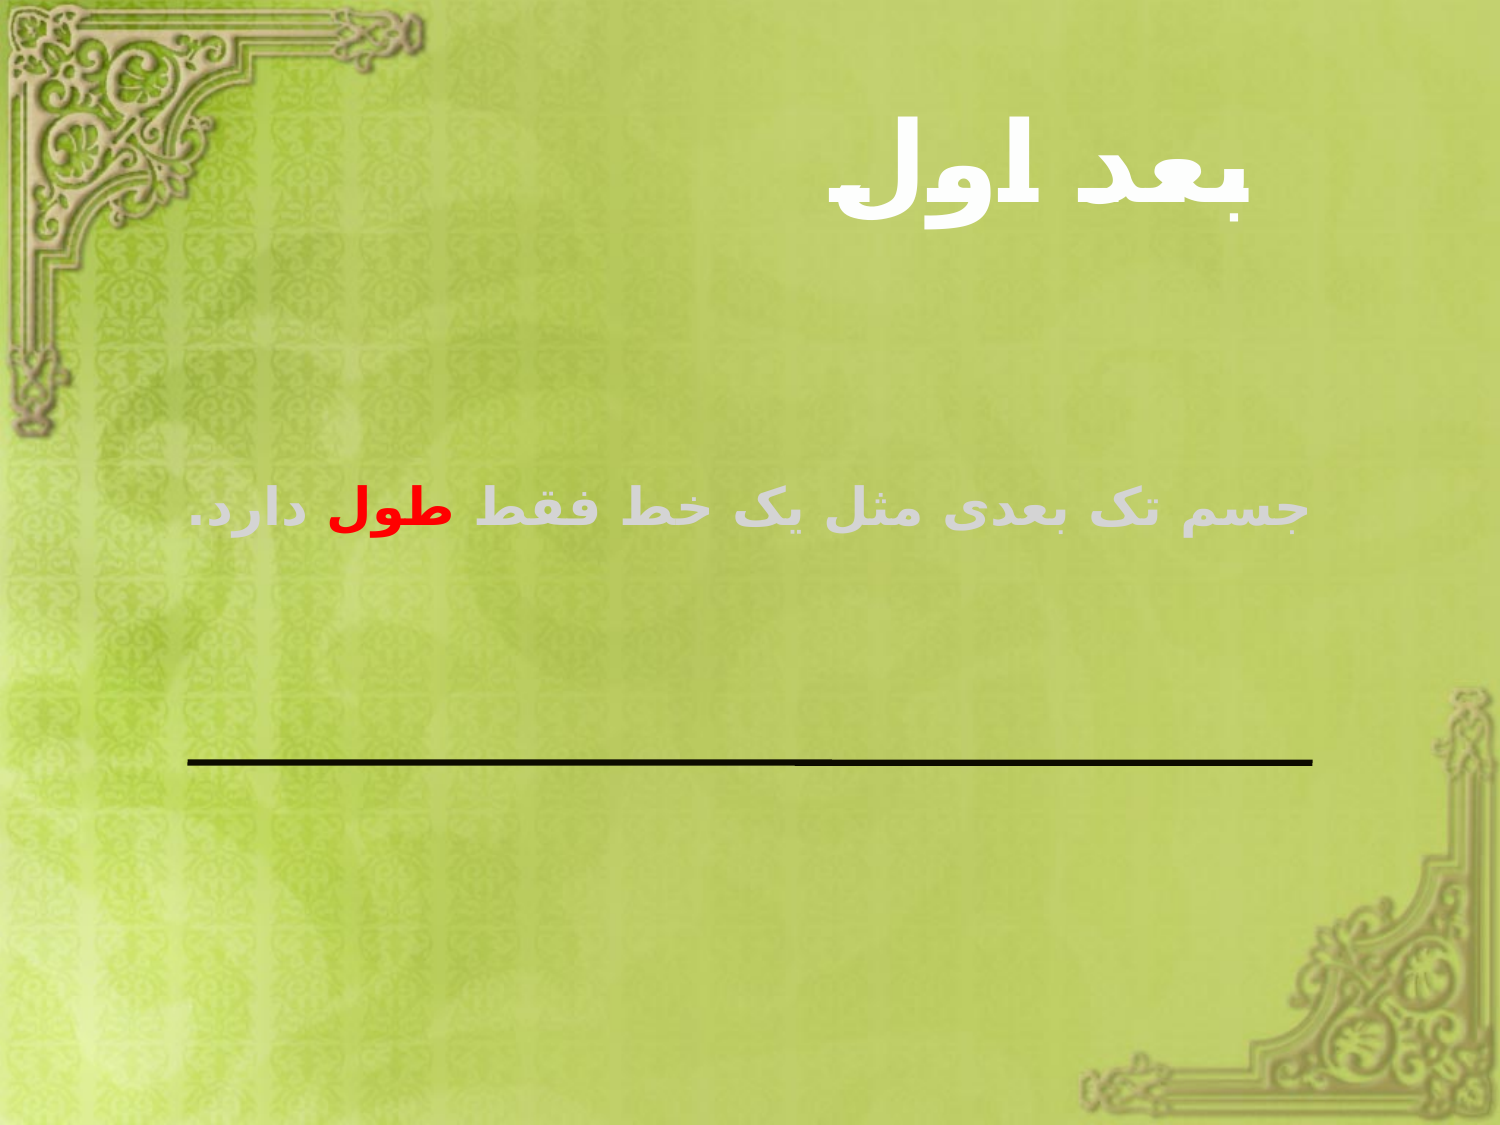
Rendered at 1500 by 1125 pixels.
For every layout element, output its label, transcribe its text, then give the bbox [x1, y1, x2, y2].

picture [0, 0, 1500, 1125]
title بعد اول [443, 44, 1480, 233]
list جسم تک بعدی مثل یک خط فقط طول دارد. [74, 433, 1426, 763]
